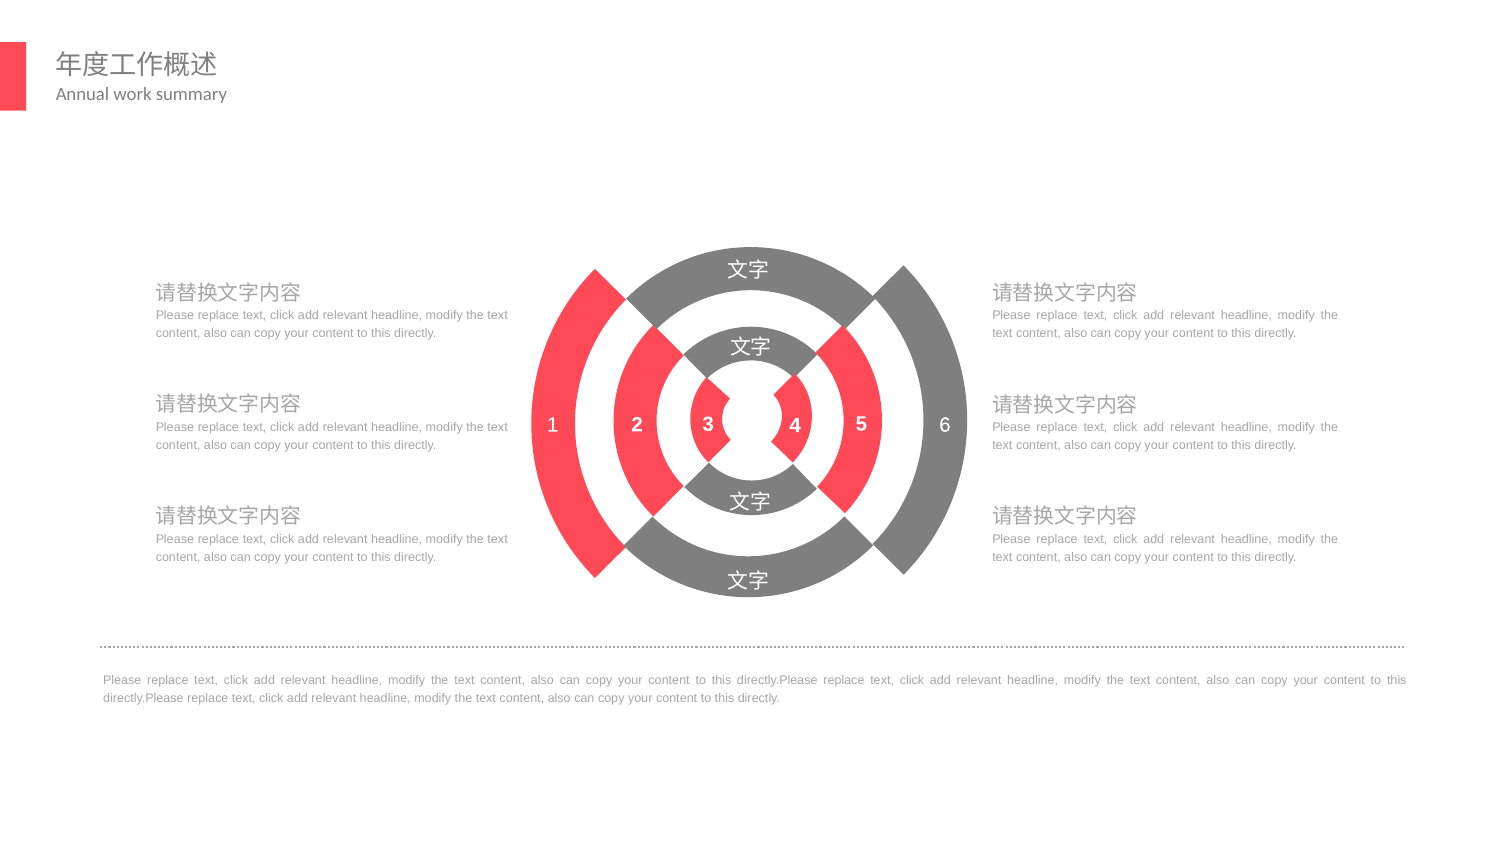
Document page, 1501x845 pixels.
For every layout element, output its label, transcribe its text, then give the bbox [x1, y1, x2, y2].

text_box Please replace text, click add relevant headline, modify the text content, also can copy your content to this directly.Please replace text, click add relevant headline, modify the text content, also can copy your content to this directly.Please replace text, click add relevant headline, modify the text content, also can copy your content to this directly. [103, 668, 1406, 705]
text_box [529, 200, 970, 644]
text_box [992, 274, 1338, 565]
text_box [155, 274, 508, 565]
